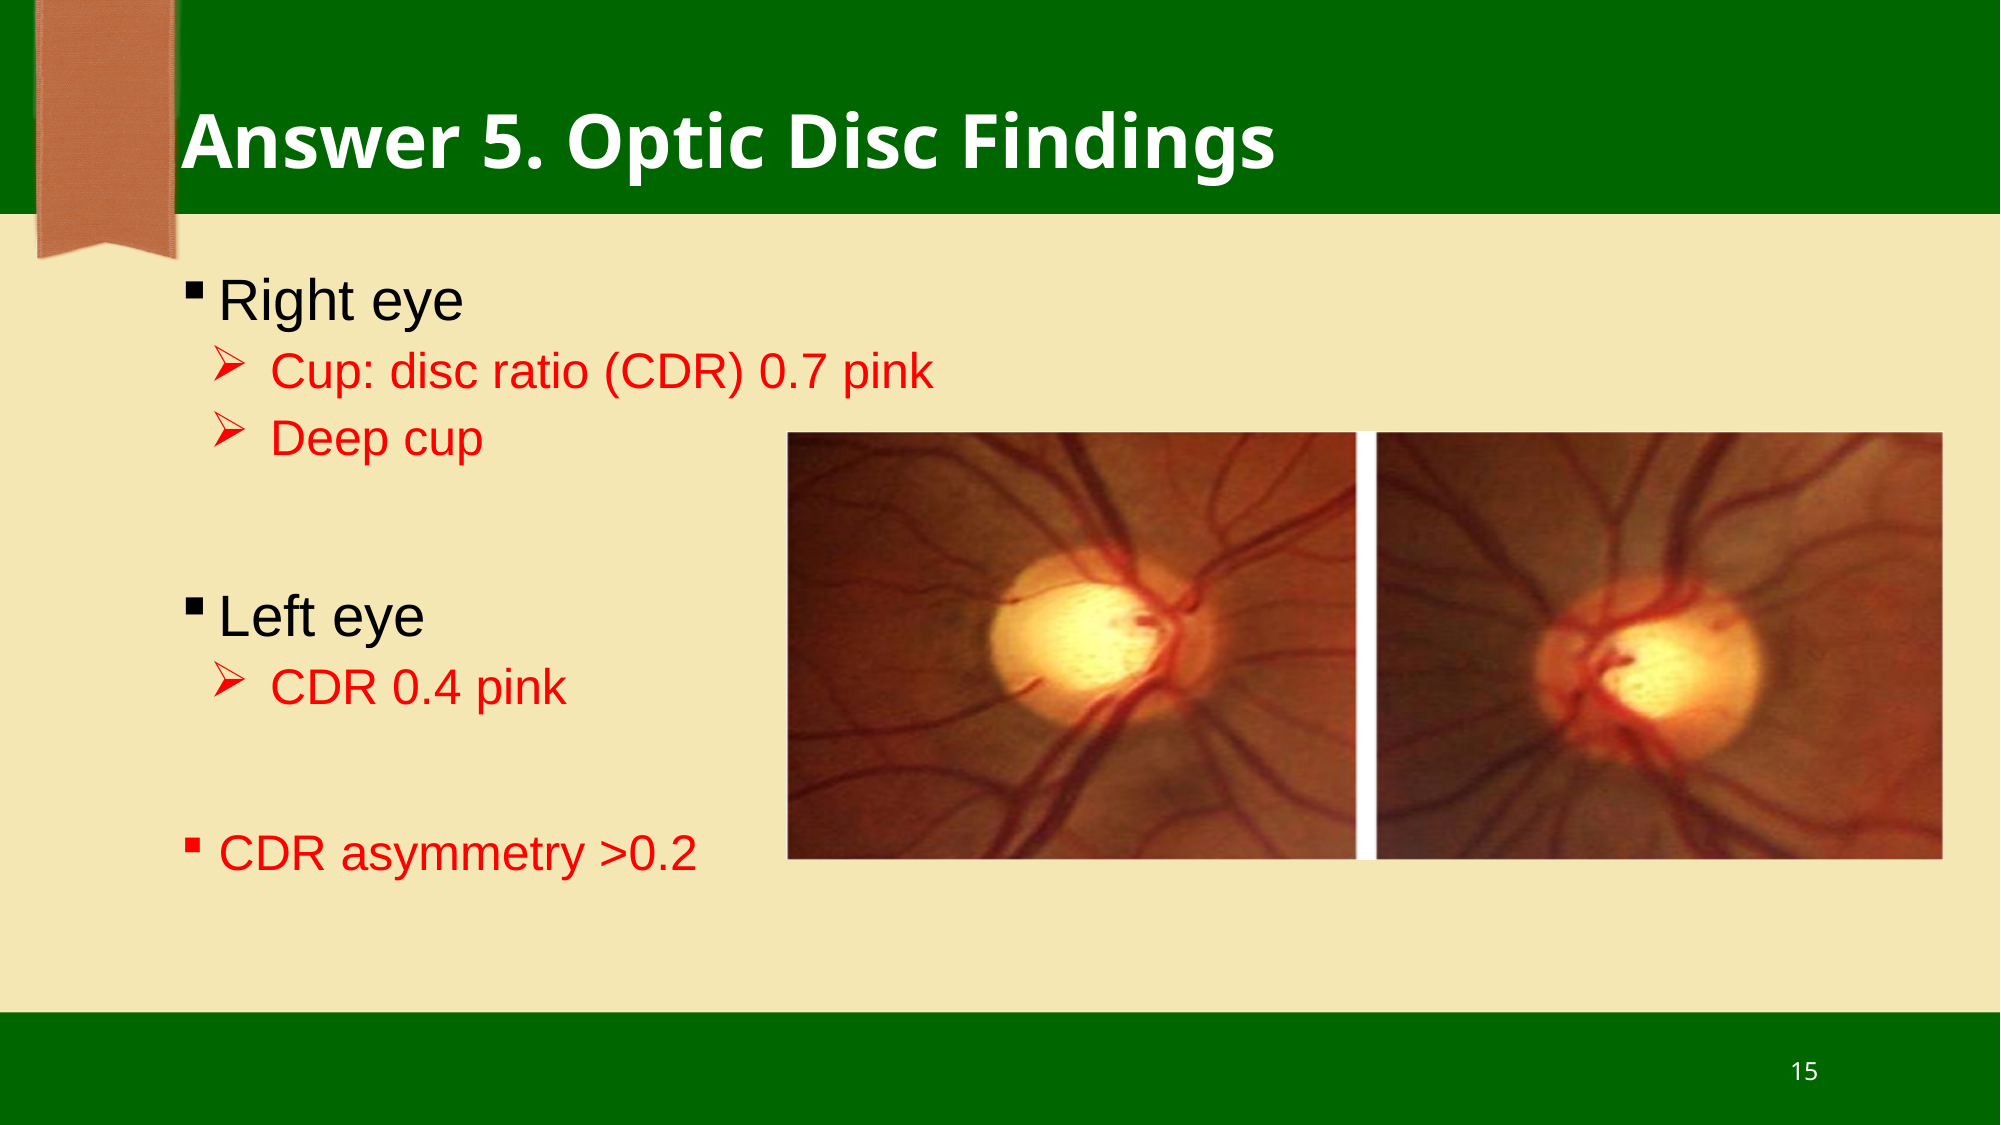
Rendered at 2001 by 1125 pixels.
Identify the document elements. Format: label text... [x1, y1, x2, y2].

title Answer 5. Optic Disc Findings [181, 12, 1819, 193]
slide_number 15 [1518, 1042, 1819, 1103]
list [785, 430, 1944, 859]
list Right eye Cup: disc ratio (CDR) 0.7 pink Deep cup Left eye CDR 0.4 pink CDR asymmetry >0.2 [181, 262, 988, 1013]
